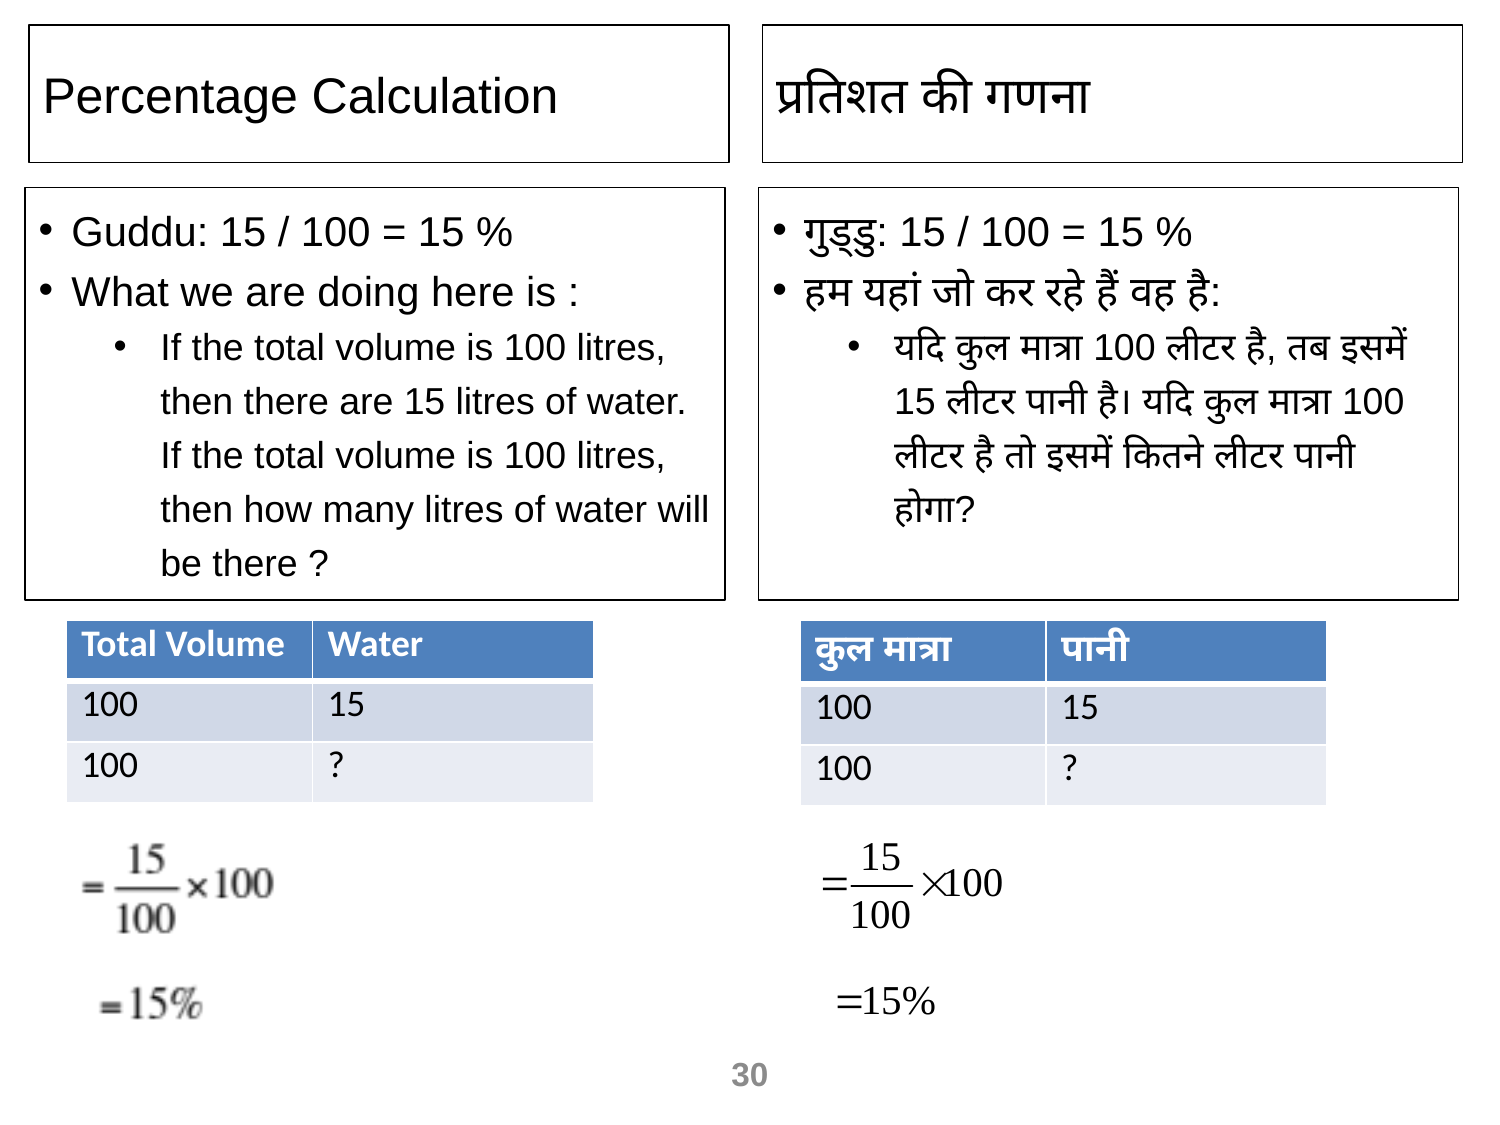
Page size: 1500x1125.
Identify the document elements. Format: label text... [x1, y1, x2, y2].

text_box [826, 976, 944, 1026]
table_header Water [313, 621, 593, 678]
table_header Total Volume [67, 621, 312, 678]
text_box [95, 976, 209, 1026]
table_header कुल मात्रा [801, 621, 1045, 681]
table_cell 100 [801, 746, 1045, 805]
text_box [812, 830, 1011, 938]
table_cell ? [1047, 746, 1326, 805]
table_cell 100 [67, 684, 312, 741]
text_box प्रतिशत की गणना [762, 24, 1463, 163]
table_cell 100 [67, 743, 312, 802]
table_cell 100 [801, 687, 1045, 744]
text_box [78, 830, 277, 938]
table_cell ? [313, 743, 593, 802]
table_cell 15 [1047, 687, 1326, 744]
slide_number 30 [512, 1042, 988, 1103]
table_header पानी [1047, 621, 1326, 681]
text_box Percentage Calculation [28, 24, 729, 163]
text_box गुड्डु: 15 / 100 = 15 % हम यहां जो कर रहे हैं वह है: यदि कुल मात्रा 100 लीटर है, तब इसमें 15 लीटर पानी है। यदि कुल मात्रा 100 लीटर है तो इसमें कितने लीटर पानी होगा? [758, 187, 1459, 600]
text_box Guddu: 15 / 100 = 15 % What we are doing here is : If the total volume is 100 litres, then there are 15 litres of water. If the total volume is 100 litres, then how many litres of water will be there ? [24, 187, 725, 600]
table_cell 15 [313, 684, 593, 741]
